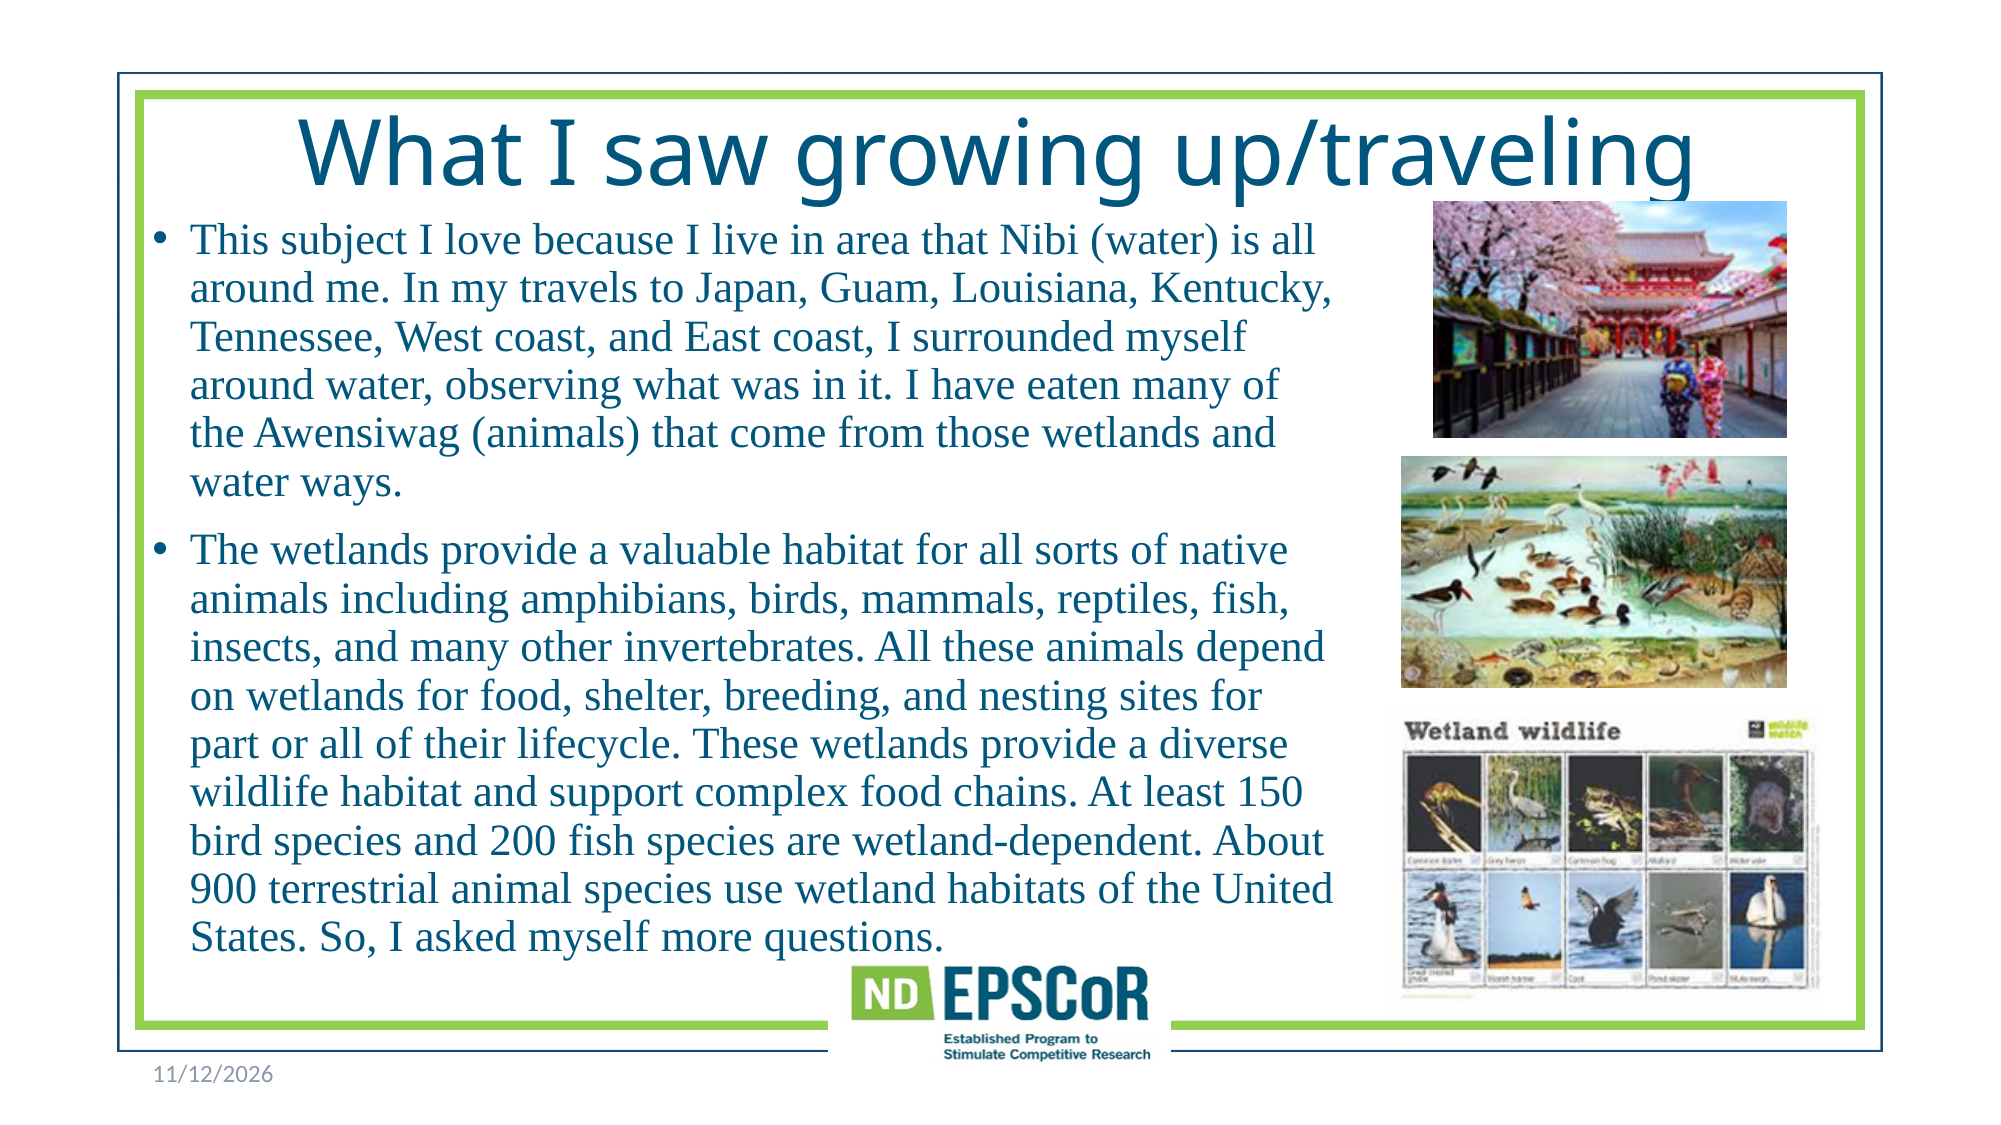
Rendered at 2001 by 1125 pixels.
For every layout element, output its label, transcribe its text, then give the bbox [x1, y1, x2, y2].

list This subject I love because I live in area that Nibi (water) is all around me. In my travels to Japan, Guam, Louisiana, Kentucky, Tennessee, West coast, and East coast, I surrounded myself around water, observing what was in it. I have eaten many of the Awensiwag (animals) that come from those wetlands and water ways. The wetlands provide a valuable habitat for all sorts of native animals including amphibians, birds, mammals, reptiles, fish, insects, and many other invertebrates. All these animals depend on wetlands for food, shelter, breeding, and nesting sites for part or all of their lifecycle. These wetlands provide a diverse wildlife habitat and support complex food chains. At least 150 bird species and 200 fish species are wetland-dependent. About 900 terrestrial animal species use wetland habitats of the United States. So, I asked myself more questions. [137, 223, 1359, 980]
title What I saw growing up/traveling [136, 89, 1862, 223]
picture [117, 72, 1883, 1065]
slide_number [137, 1042, 588, 1103]
